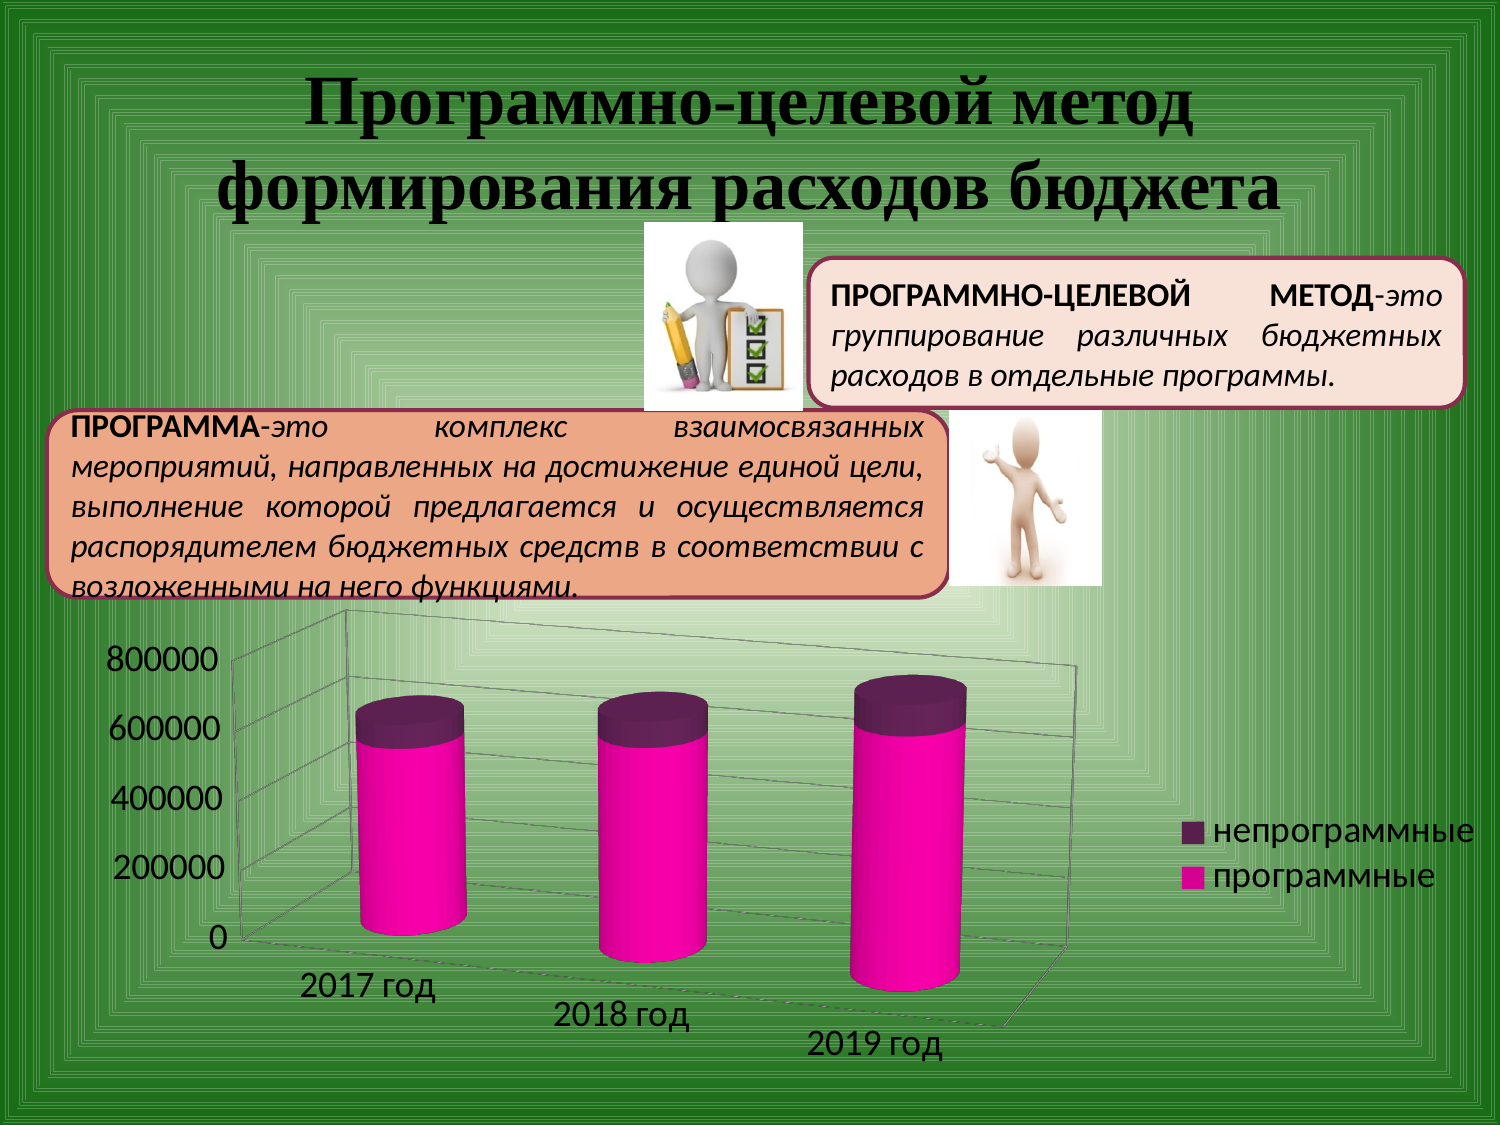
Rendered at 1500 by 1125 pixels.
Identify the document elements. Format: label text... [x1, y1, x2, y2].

text_box ПРОГРАММНО-ЦЕЛЕВОЙ МЕТОД-это группирование различных бюджетных расходов в отдельные программы. [807, 255, 1467, 410]
text_box ПРОГРАММА-это комплекс взаимосвязанных мероприятий, направленных на достижение единой цели, выполнение которой предлагается и осуществляется распорядителем бюджетных средств в соответствии с возложенными на него функциями. [44, 408, 943, 584]
picture [644, 222, 803, 411]
title Программно-целевой метод формирования расходов бюджета [75, 45, 1425, 233]
picture [948, 409, 1102, 585]
chart [0, 585, 1500, 1125]
